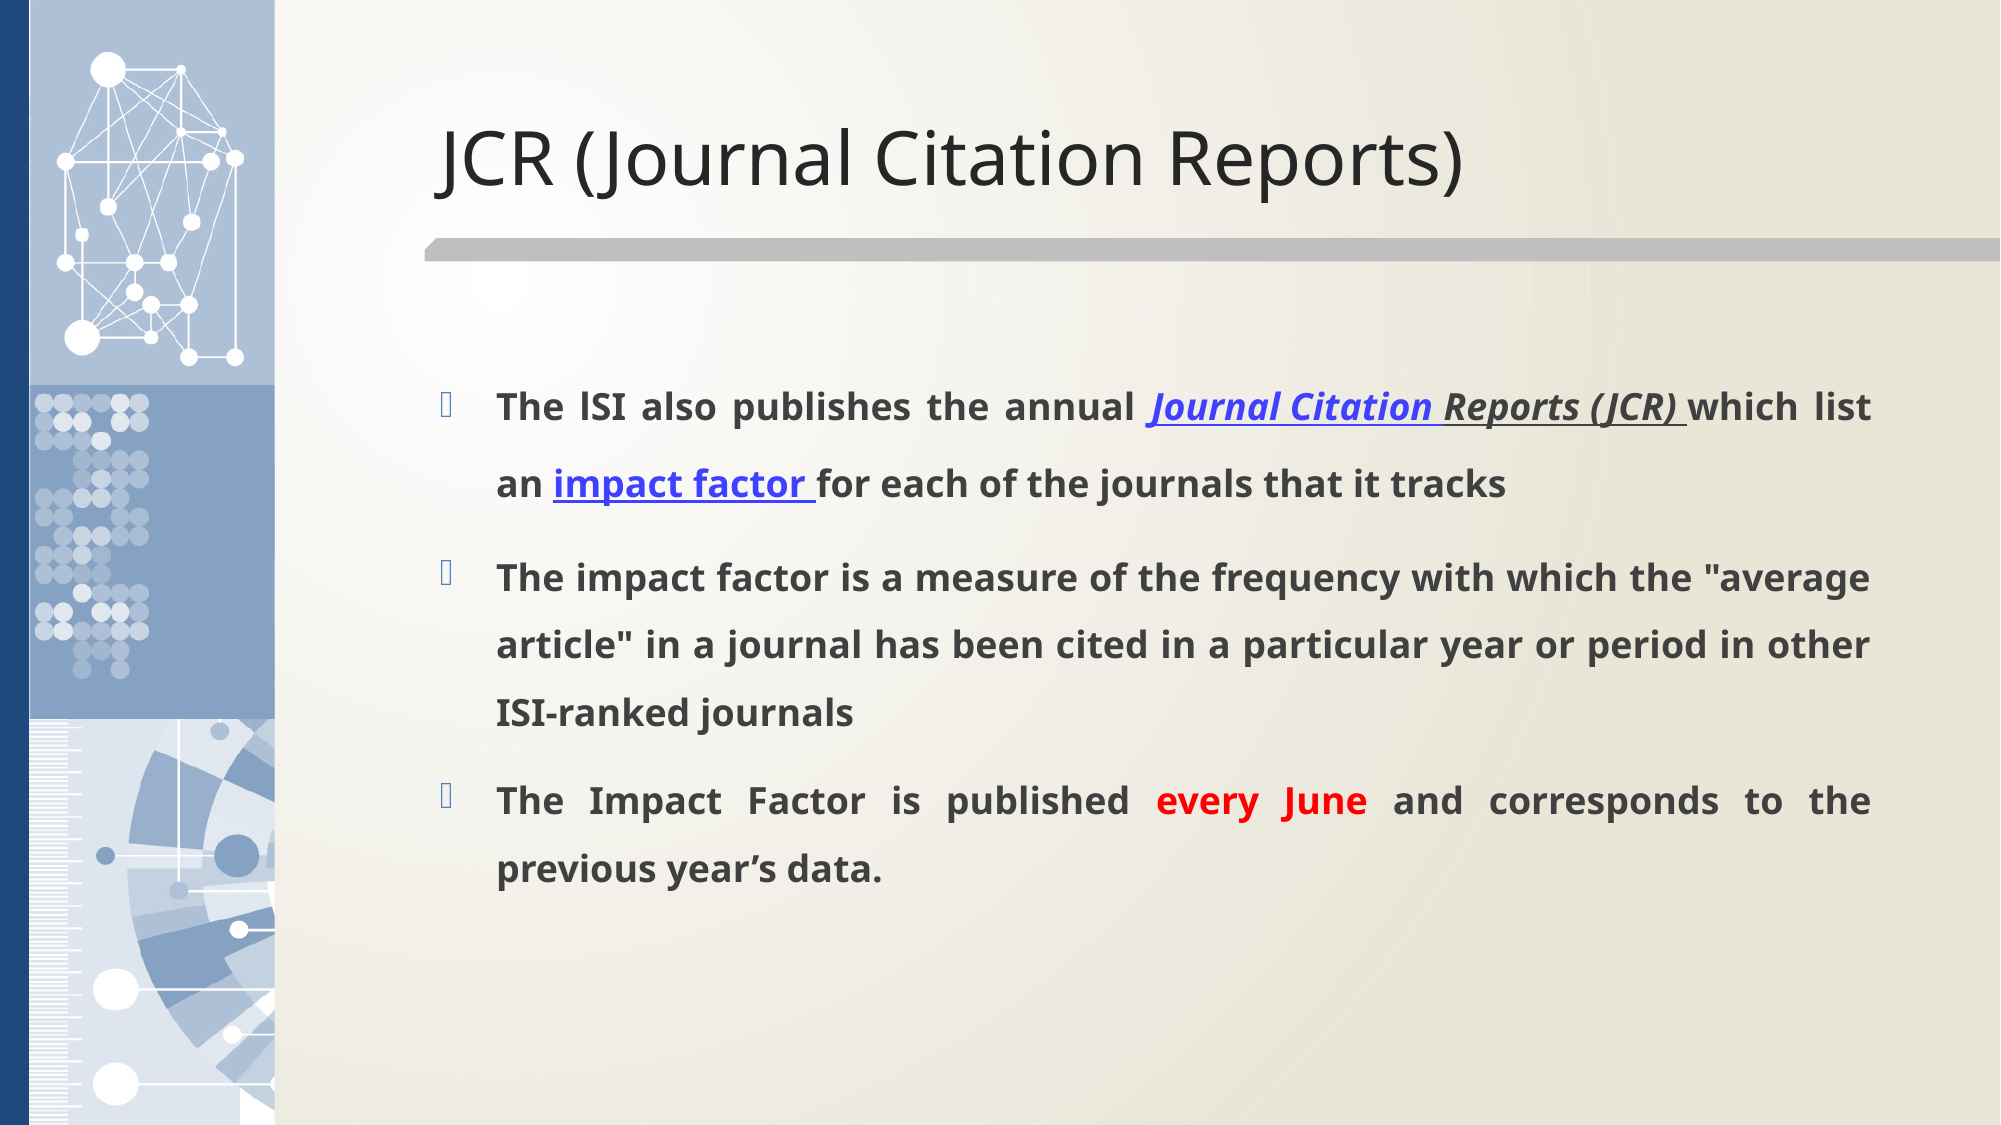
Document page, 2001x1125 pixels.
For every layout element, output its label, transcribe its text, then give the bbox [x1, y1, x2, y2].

title JCR (Journal Citation Reports) [425, 102, 1888, 313]
list The lSI also publishes the annual Journal Citation Reports (JCR) which list an impact factor for each of the journals that it tracks The impact factor is a measure of the frequency with which the "average article" in a journal has been cited in a particular year or period in other ISI-ranked journals The Impact Factor is published every June and corresponds to the previous year’s data. [424, 350, 1888, 970]
